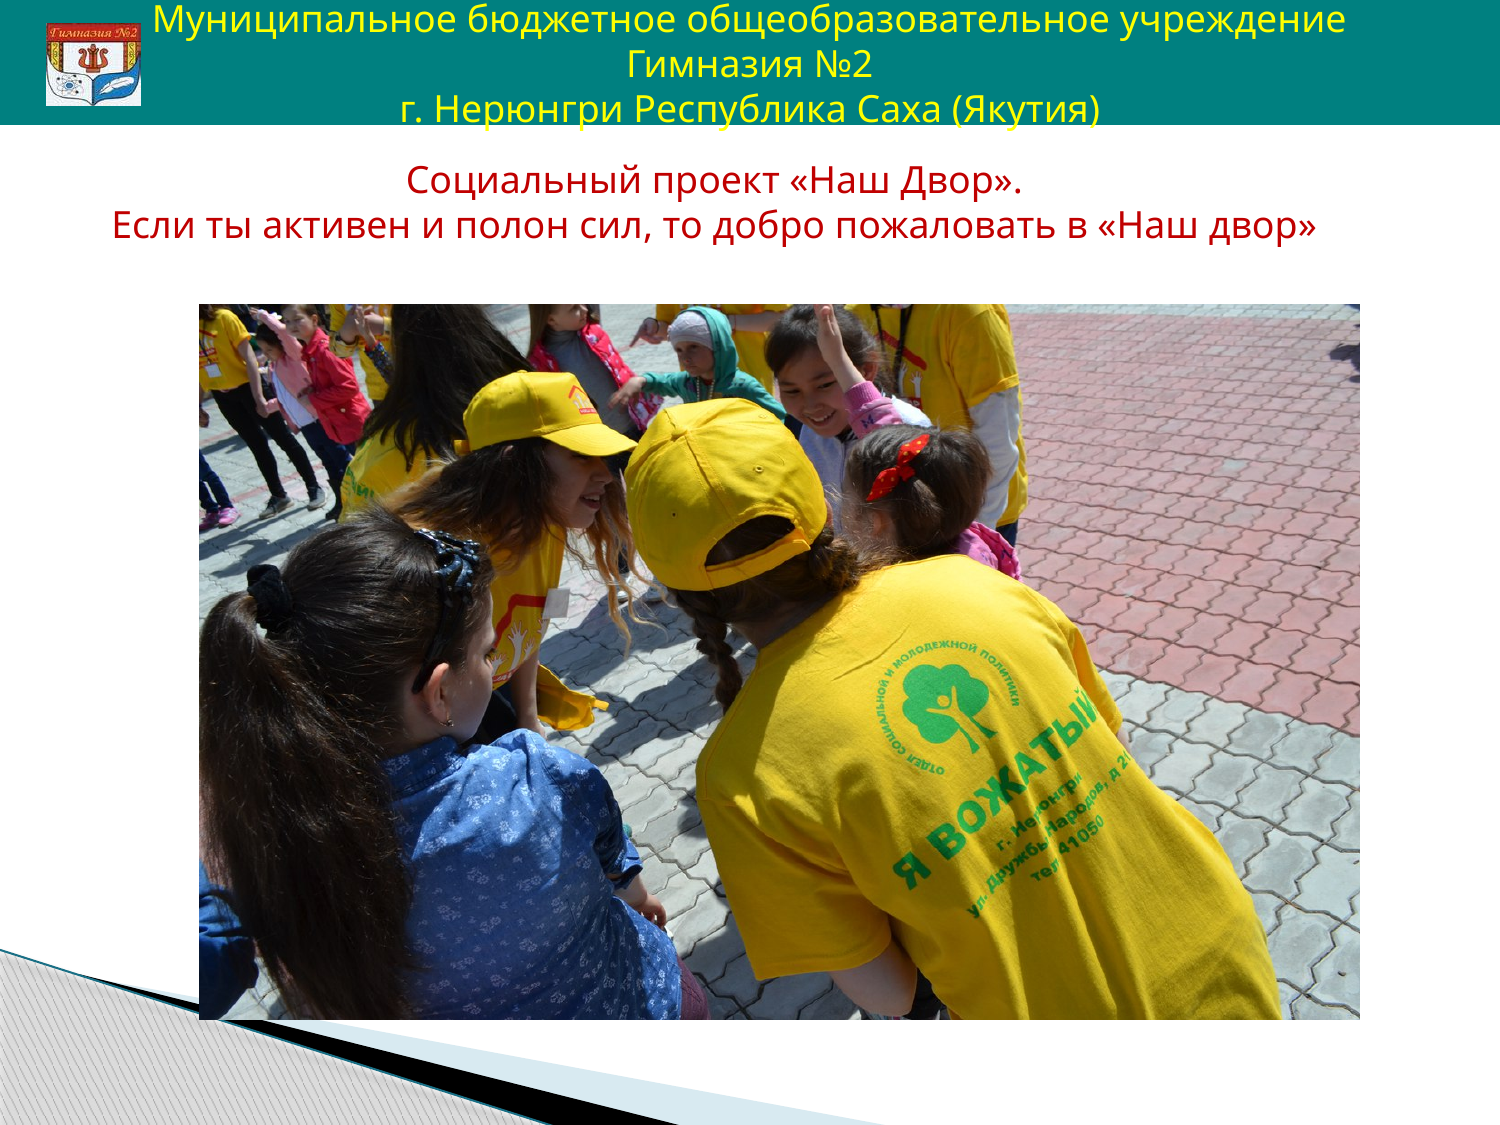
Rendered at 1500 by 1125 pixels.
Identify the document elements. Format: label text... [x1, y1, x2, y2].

text_box Муниципальное бюджетное общеобразовательное учреждение Гимназия №2 г. Нерюнгри Республика Саха (Якутия) [0, 0, 1500, 125]
picture [46, 23, 141, 106]
text_box Социальный проект «Наш Двор». Если ты активен и полон сил, то добро пожаловать в «Наш двор» [29, 148, 1400, 299]
picture [198, 304, 1360, 1020]
